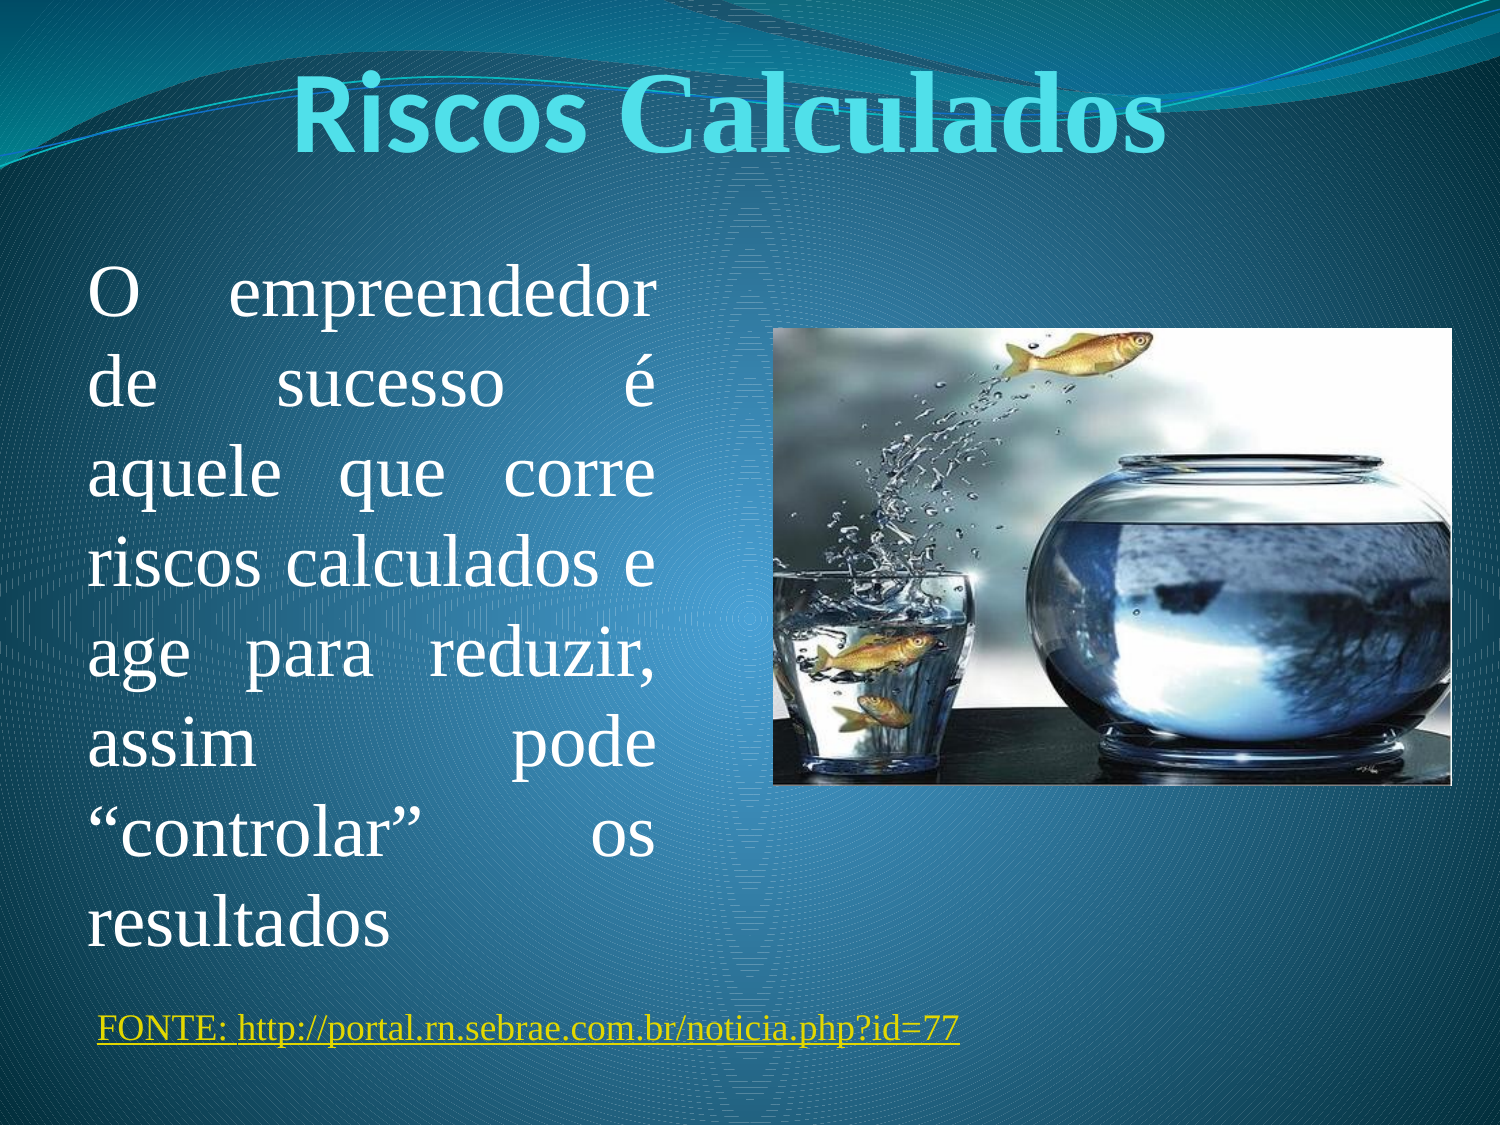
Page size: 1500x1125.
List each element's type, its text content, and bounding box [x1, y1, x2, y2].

picture [773, 327, 1452, 786]
text_box FONTE: http://portal.rn.sebrae.com.br/noticia.php?id=77 [82, 996, 1325, 1101]
subtitle O empreendedor de sucesso é aquele que corre riscos calculados e age para reduzir, assim pode “controlar” os resultados [87, 234, 668, 961]
title Riscos Calculados [87, 35, 1376, 176]
